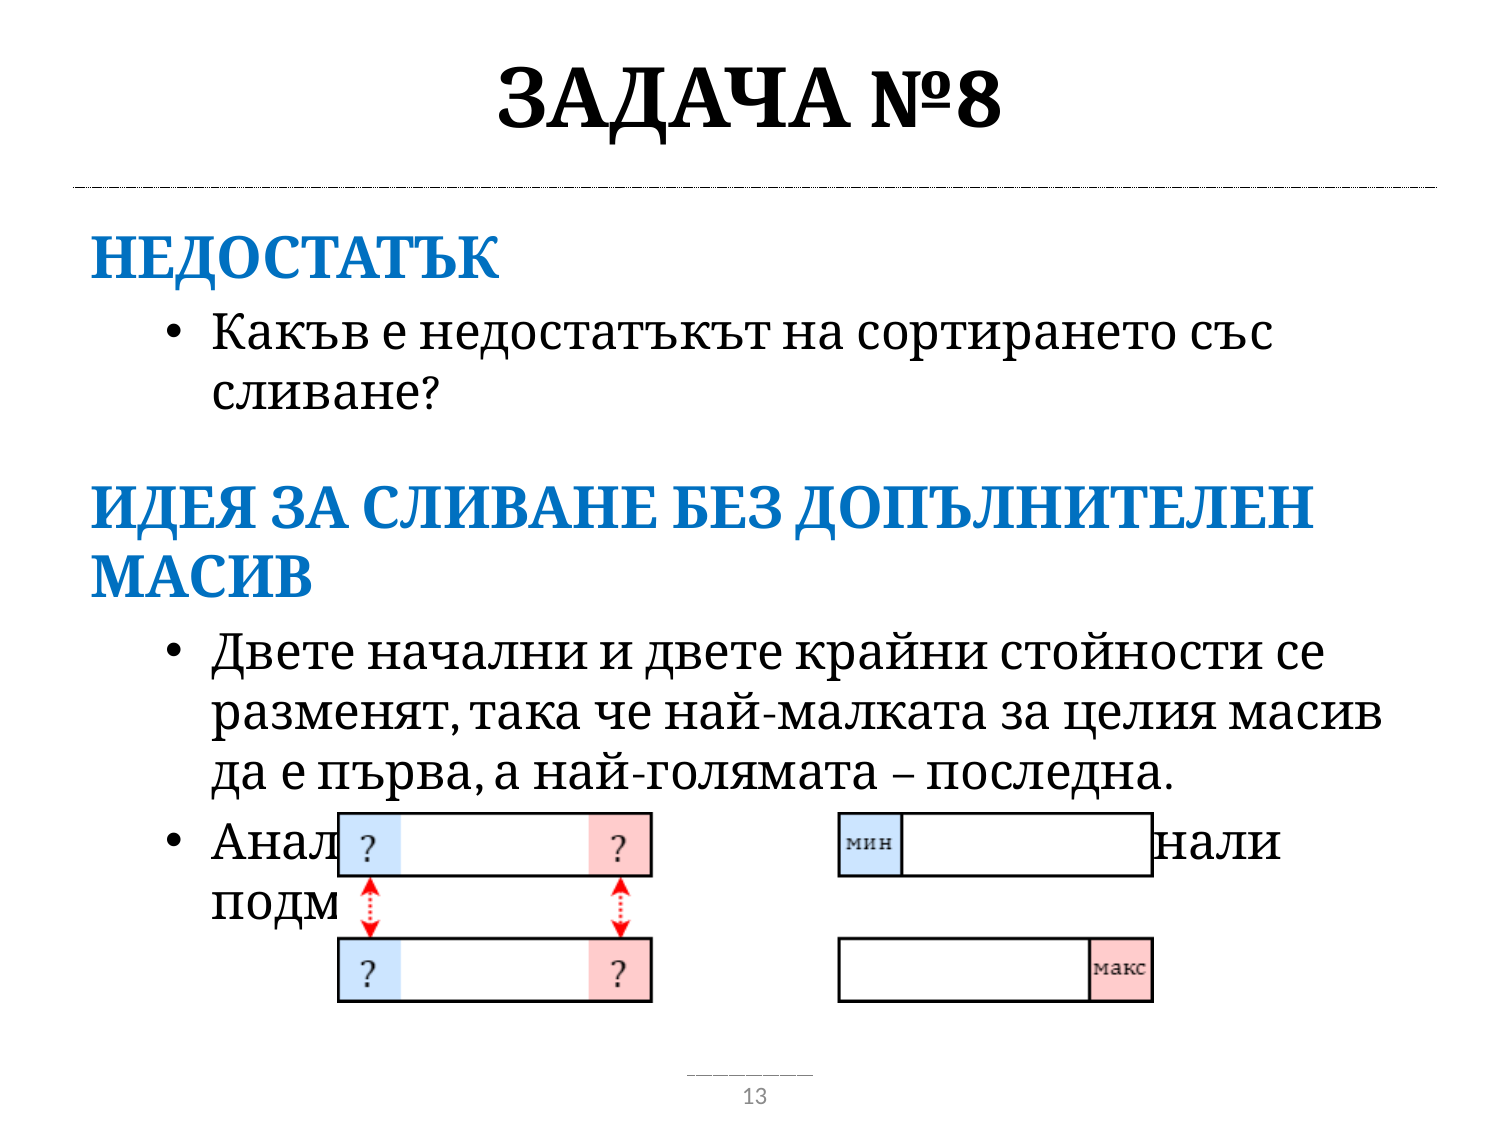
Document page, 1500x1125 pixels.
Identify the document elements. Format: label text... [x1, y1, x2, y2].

picture [337, 812, 1154, 1004]
slide_number 13 [579, 1065, 930, 1125]
title Задача №8 [0, 0, 1500, 188]
list Недостатък Какъв е недостатъкът на сортирането със сливане? Идея за сливане без допълнителен масив Двете начални и двете крайни стойности се разменят, така че най-малката за целия масив да е първа, а най-голямата – последна. Аналогично се обработват двата останали подмасива [75, 212, 1450, 1063]
